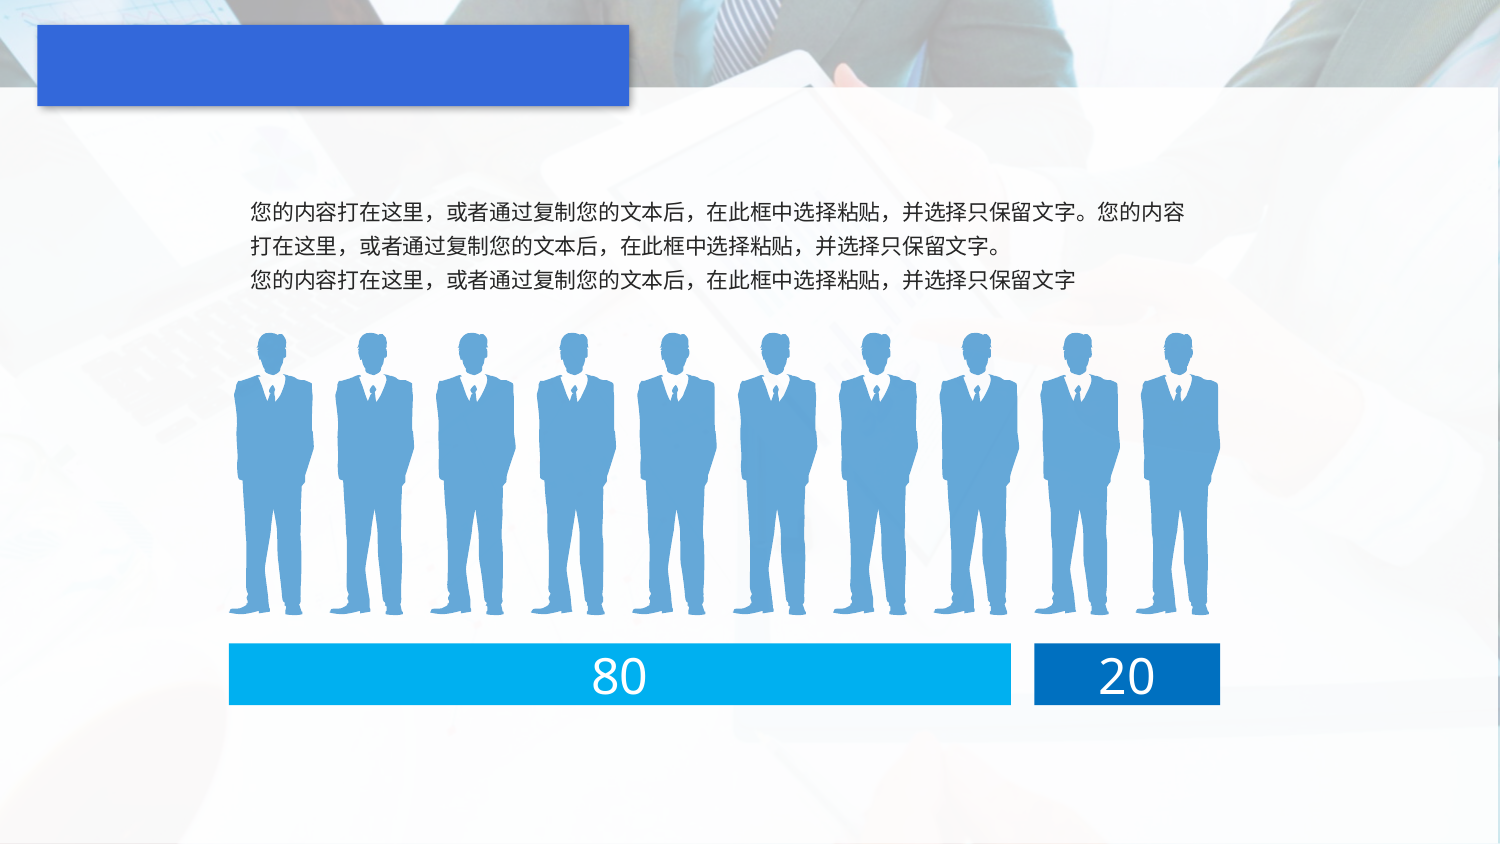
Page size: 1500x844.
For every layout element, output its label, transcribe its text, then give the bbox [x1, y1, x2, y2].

text_box [457, 332, 489, 376]
text_box [1135, 374, 1221, 616]
text_box [961, 332, 992, 376]
text_box [860, 332, 891, 376]
text_box 80 [228, 642, 1012, 706]
text_box [759, 332, 790, 376]
text_box [329, 374, 415, 616]
text_box [356, 332, 387, 376]
text_box [632, 374, 717, 616]
text_box 您的内容打在这里，或者通过复制您的文本后，在此框中选择粘贴，并选择只保留文字。您的内容打在这里，或者通过复制您的文本后，在此框中选择粘贴，并选择只保留文字。 您的内容打在这里，或者通过复制您的文本后，在此框中选择粘贴，并选择只保留文字 [236, 183, 1202, 301]
text_box [228, 374, 314, 616]
text_box [559, 332, 589, 376]
text_box [659, 332, 690, 376]
text_box [1034, 374, 1120, 616]
text_box [732, 374, 818, 616]
text_box [530, 374, 617, 616]
text_box 20 [1033, 642, 1221, 706]
text_box [1062, 332, 1093, 376]
text_box [430, 374, 516, 616]
text_box [256, 332, 287, 376]
text_box [833, 374, 918, 616]
text_box [1163, 332, 1193, 376]
text_box [933, 374, 1020, 616]
